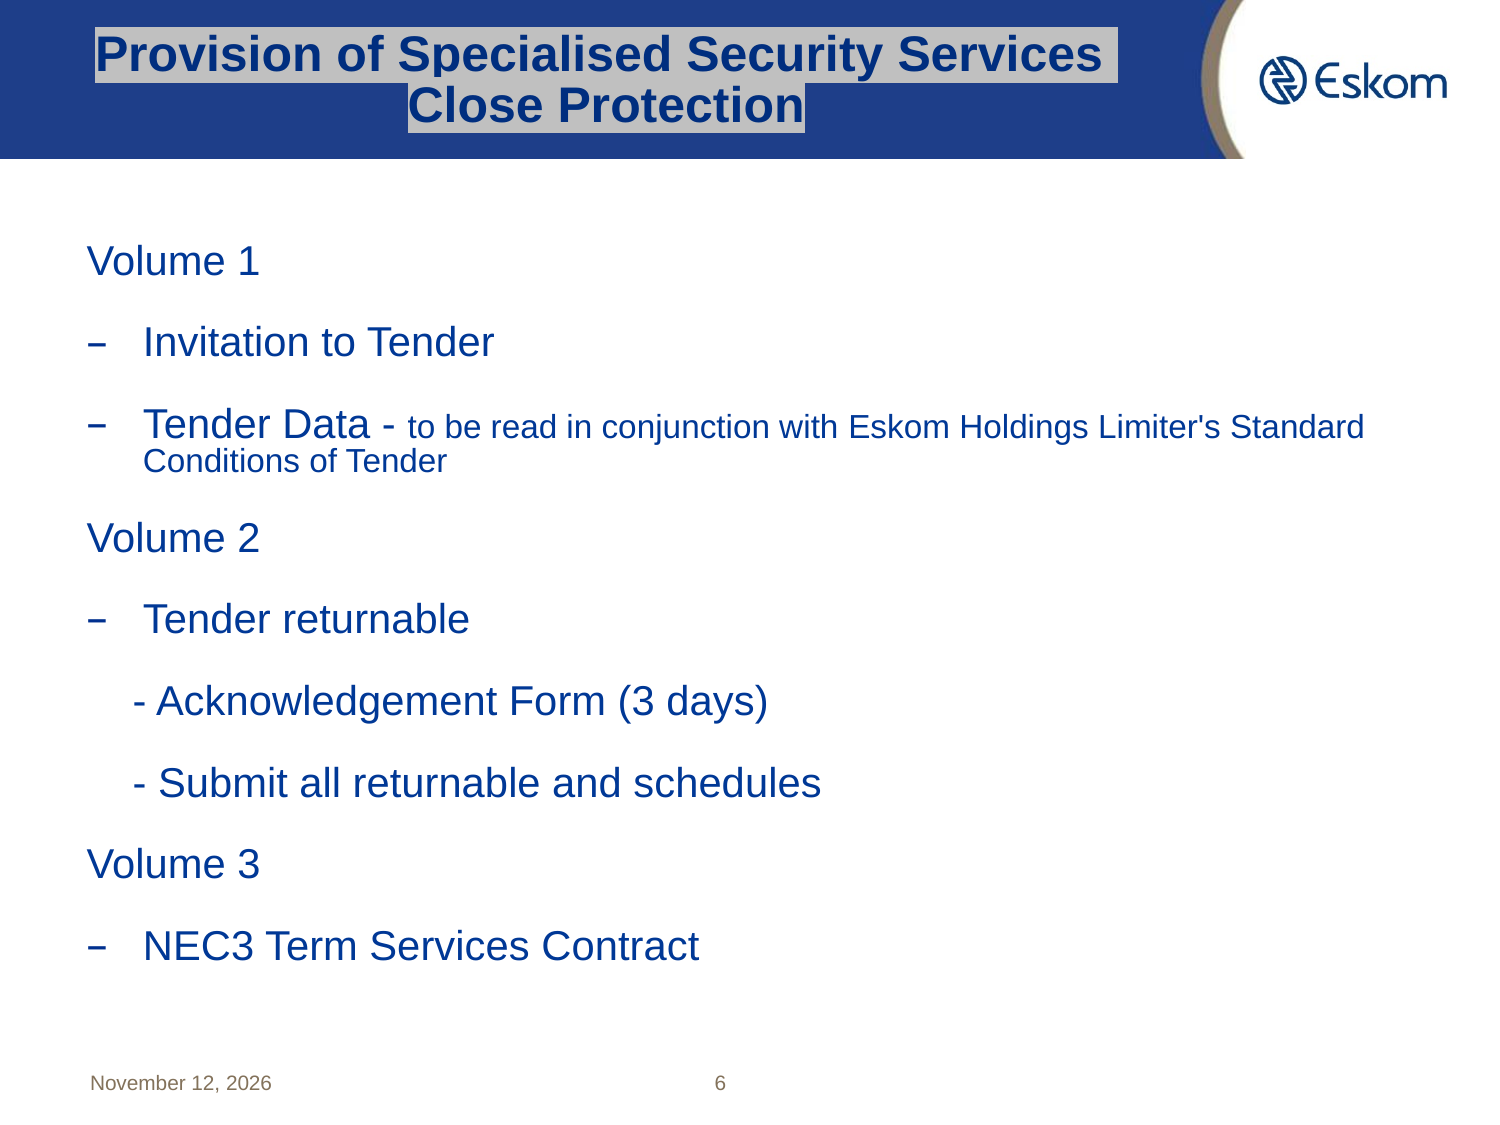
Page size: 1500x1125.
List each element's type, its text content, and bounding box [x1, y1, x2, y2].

picture [0, 0, 1246, 159]
slide_number 6 [643, 1058, 798, 1103]
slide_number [75, 1058, 361, 1103]
title Provision of Specialised Security Services Close Protection [71, 27, 1142, 137]
picture [1257, 55, 1450, 105]
list Volume 1 Invitation to Tender Tender Data - to be read in conjunction with Eskom Holdings Limiter's Standard Conditions of Tender Volume 2 Tender returnable - Acknowledgement Form (3 days) - Submit all returnable and schedules Volume 3 NEC3 Term Services Contract [71, 235, 1447, 1064]
